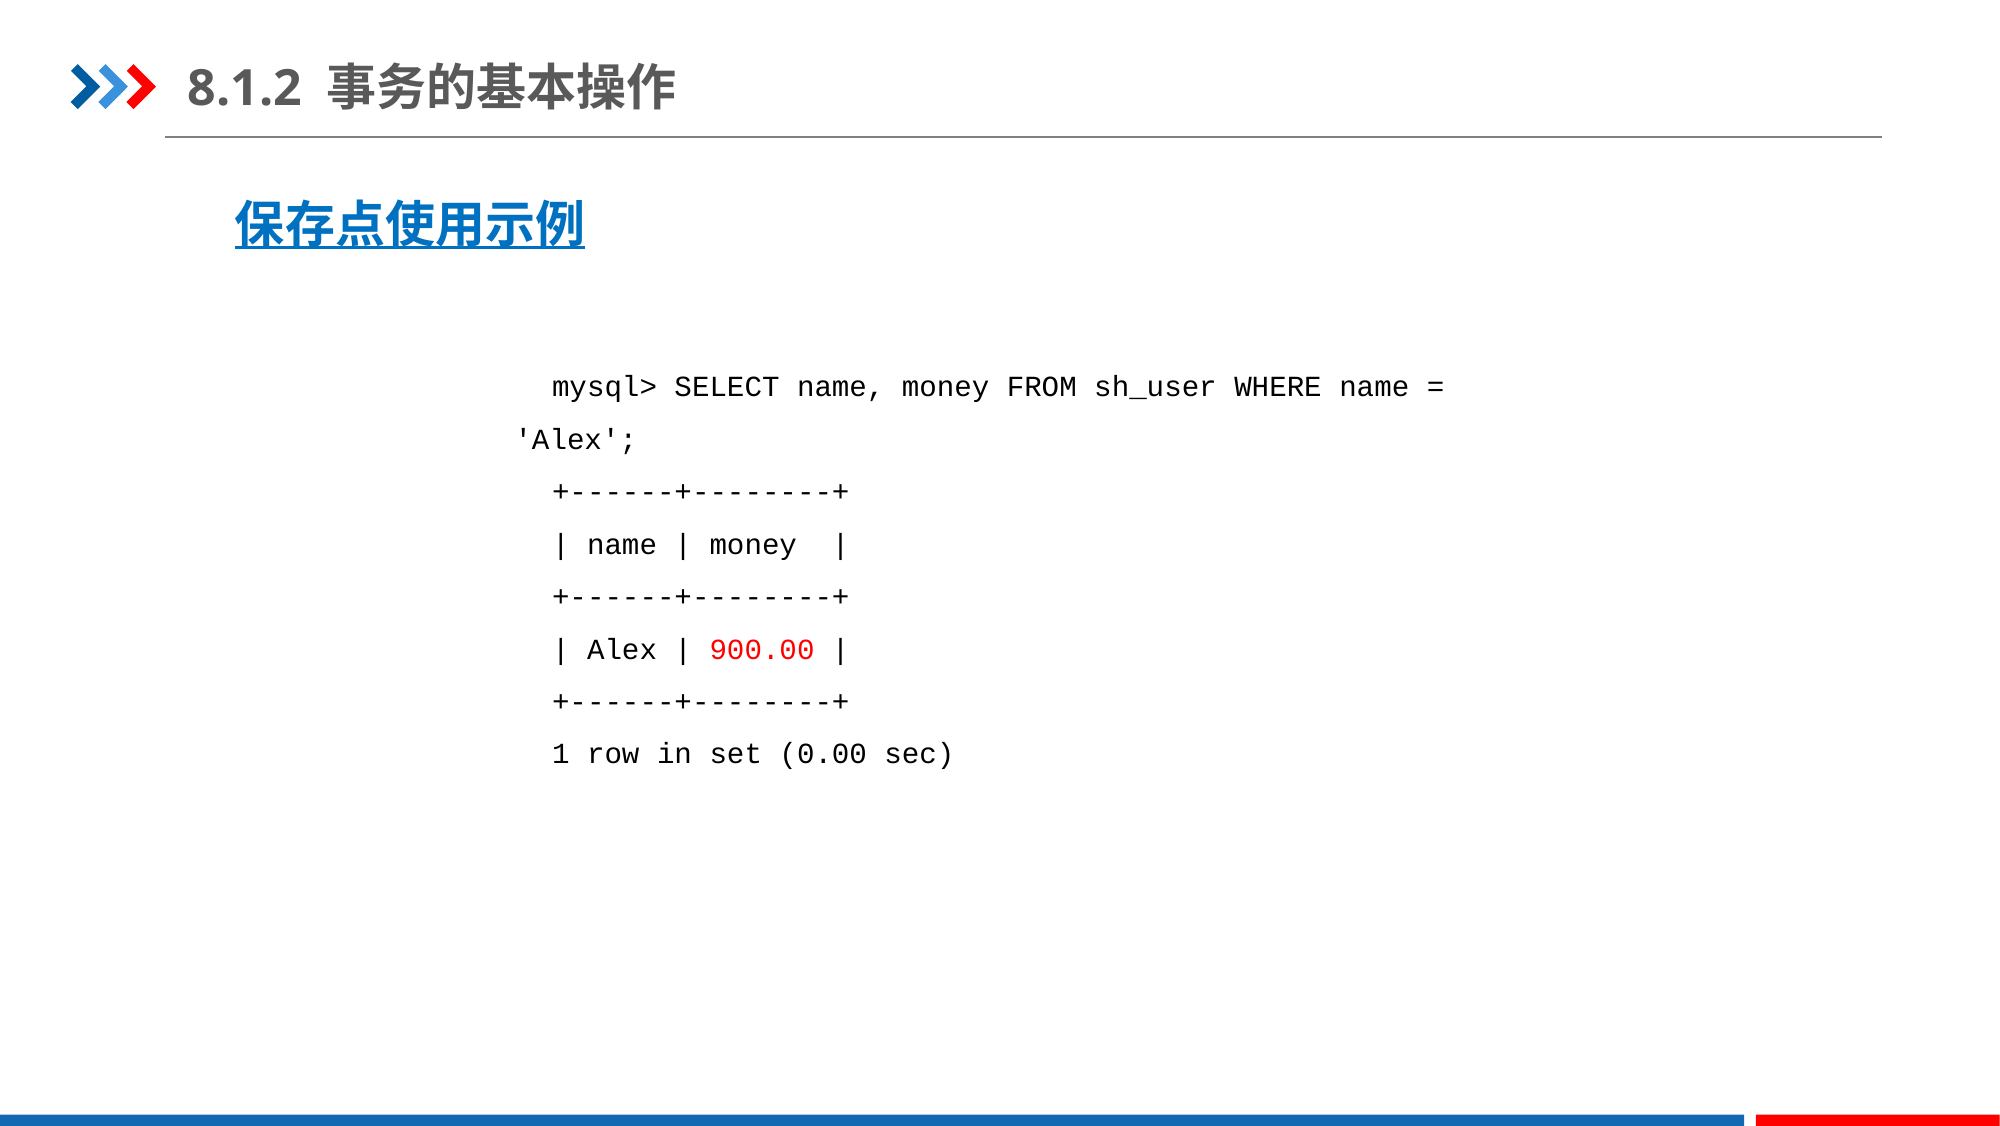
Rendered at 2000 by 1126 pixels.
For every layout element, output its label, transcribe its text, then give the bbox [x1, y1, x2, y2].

text_box 8.1.2 事务的基本操作 [187, 43, 827, 127]
text_box 保存点使用示例 [220, 184, 816, 260]
text_box mysql> SELECT name, money FROM sh_user WHERE name = 'Alex'; +------+--------+ | name | money | +------+--------+ | Alex | 900.00 | +------+--------+ 1 row in set (0.00 sec) [499, 342, 1500, 778]
